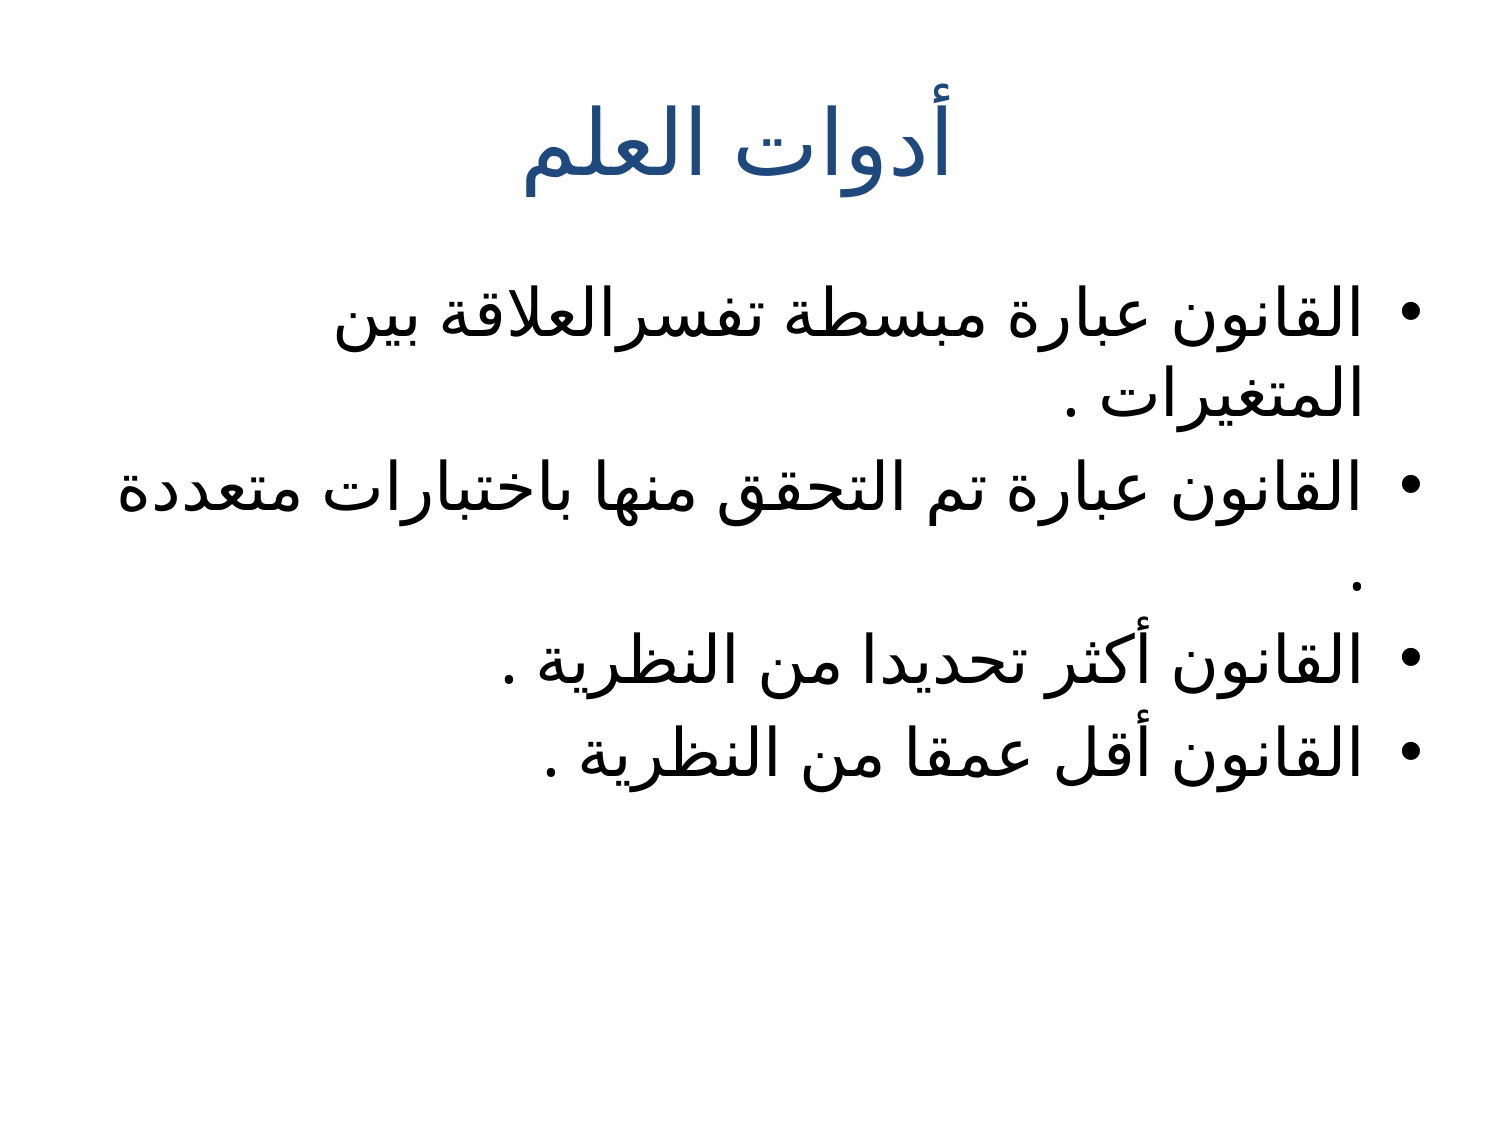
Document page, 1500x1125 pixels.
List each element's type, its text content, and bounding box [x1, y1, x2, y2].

title أدوات العلم [75, 45, 1425, 233]
list القانون عبارة مبسطة تفسرالعلاقة بين المتغيرات . القانون عبارة تم التحقق منها باختبارات متعددة . القانون أكثر تحديدا من النظرية . القانون أقل عمقا من النظرية . [87, 262, 1438, 1005]
